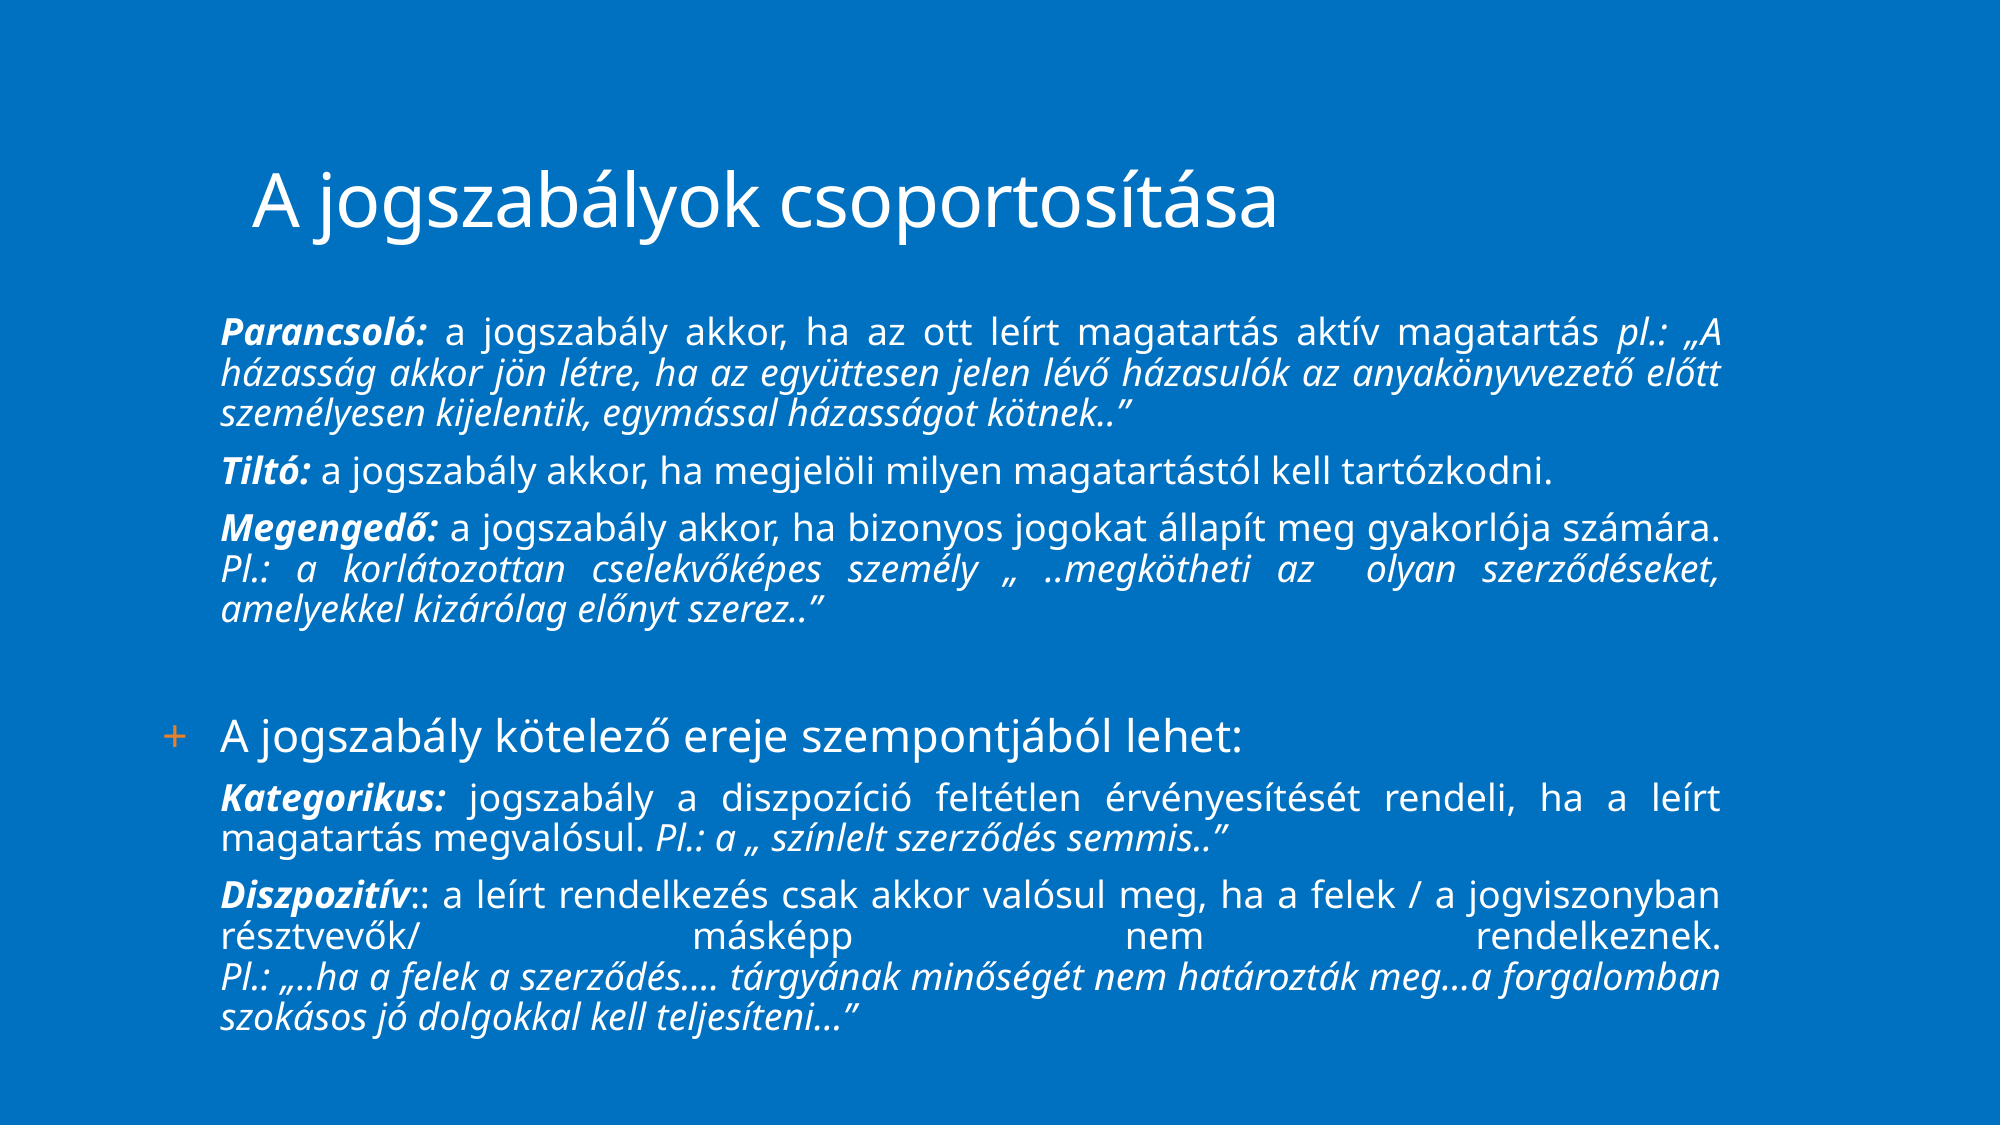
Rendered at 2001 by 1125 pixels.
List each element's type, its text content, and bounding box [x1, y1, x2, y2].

list Parancsoló: a jogszabály akkor, ha az ott leírt magatartás aktív magatartás pl.: „A házasság akkor jön létre, ha az együttesen jelen lévő házasulók az anyakönyvvezető előtt személyesen kijelentik, egymással házasságot kötnek..” Tiltó: a jogszabály akkor, ha megjelöli milyen magatartástól kell tartózkodni. Megengedő: a jogszabály akkor, ha bizonyos jogokat állapít meg gyakorlója számára. Pl.: a korlátozottan cselekvőképes személy „ ..megkötheti az olyan szerződéseket, amelyekkel kizárólag előnyt szerez..” A jogszabály kötelező ereje szempontjából lehet: Kategorikus: jogszabály a diszpozíció feltétlen érvényesítését rendeli, ha a leírt magatartás megvalósul. Pl.: a „ színlelt szerződés semmis..” Diszpozitív:: a leírt rendelkezés csak akkor valósul meg, ha a felek / a jogviszonyban résztvevők/ másképp nem rendelkeznek. Pl.: „..ha a felek a szerződés…. tárgyának minőségét nem határozták meg…a forgalomban szokásos jó dolgokkal kell teljesíteni…” [147, 306, 1738, 1048]
title A jogszabályok csoportosítása [237, 151, 1738, 306]
